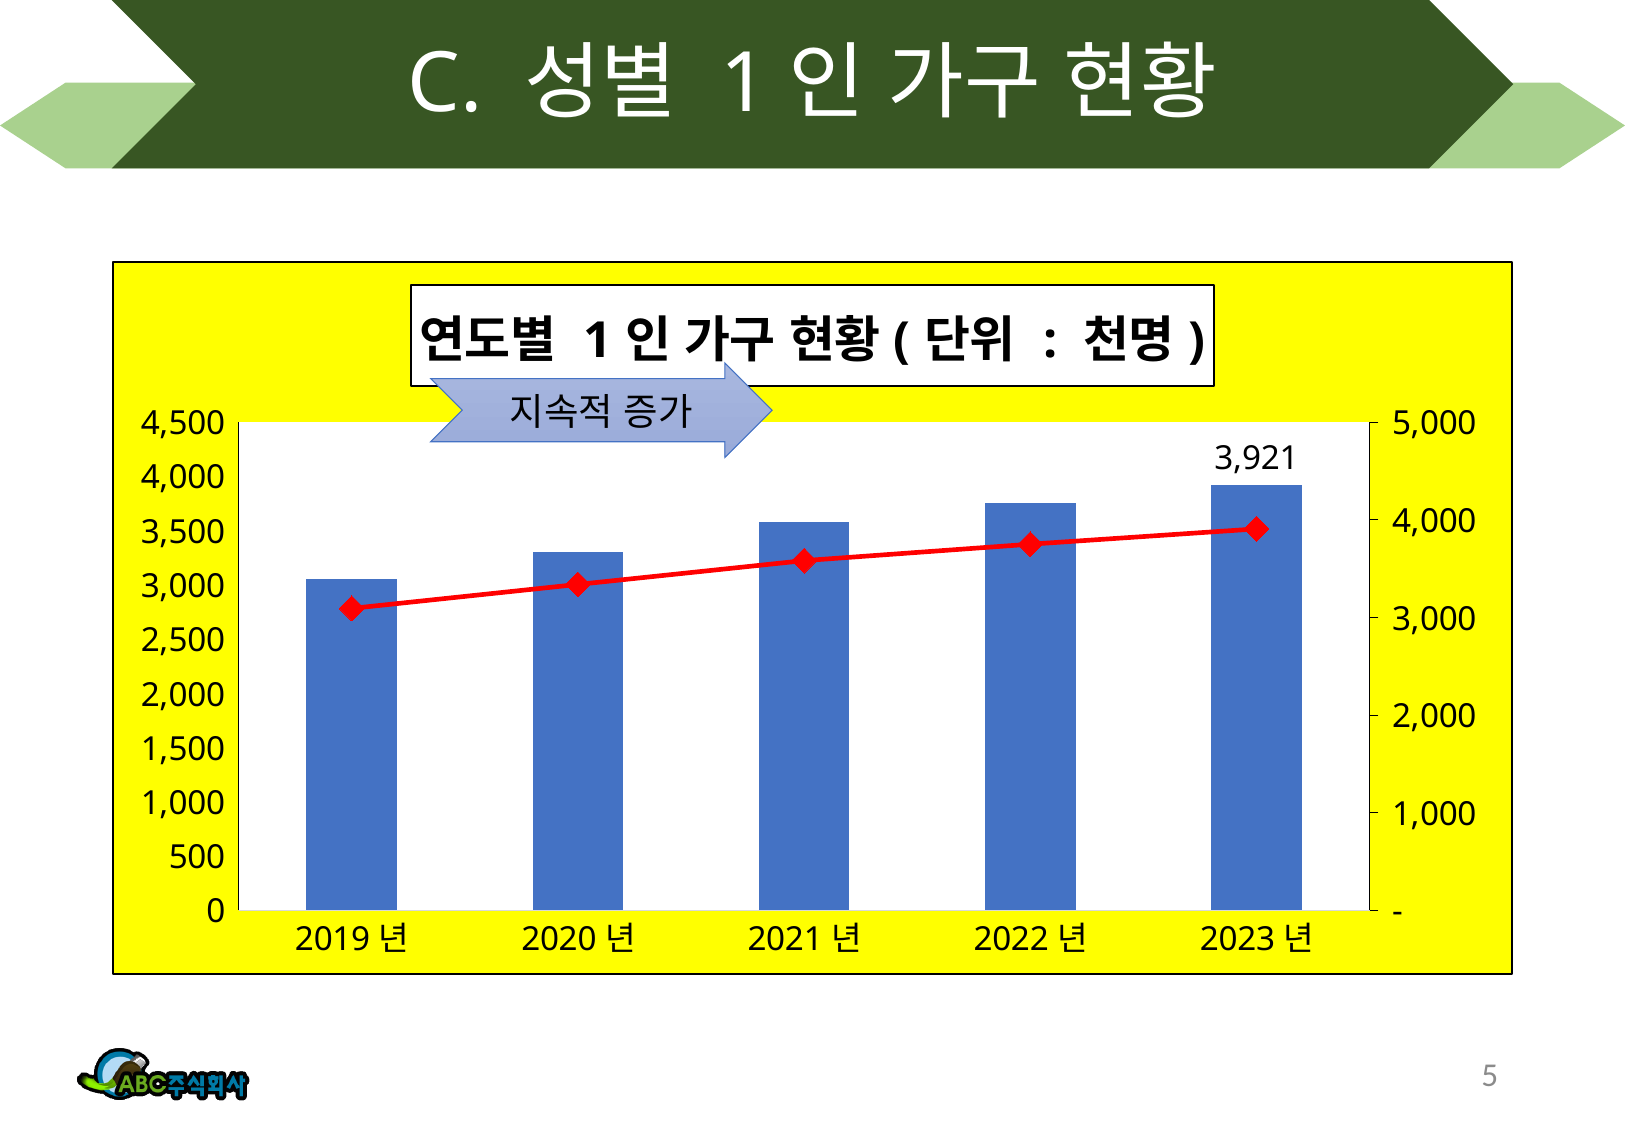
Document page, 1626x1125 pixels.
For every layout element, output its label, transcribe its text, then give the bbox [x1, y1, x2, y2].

slide_number 5 [1147, 1042, 1514, 1103]
picture [69, 1042, 254, 1104]
chart [111, 261, 1514, 976]
title C. 성별 1인 가구 현황 [0, 0, 1625, 169]
